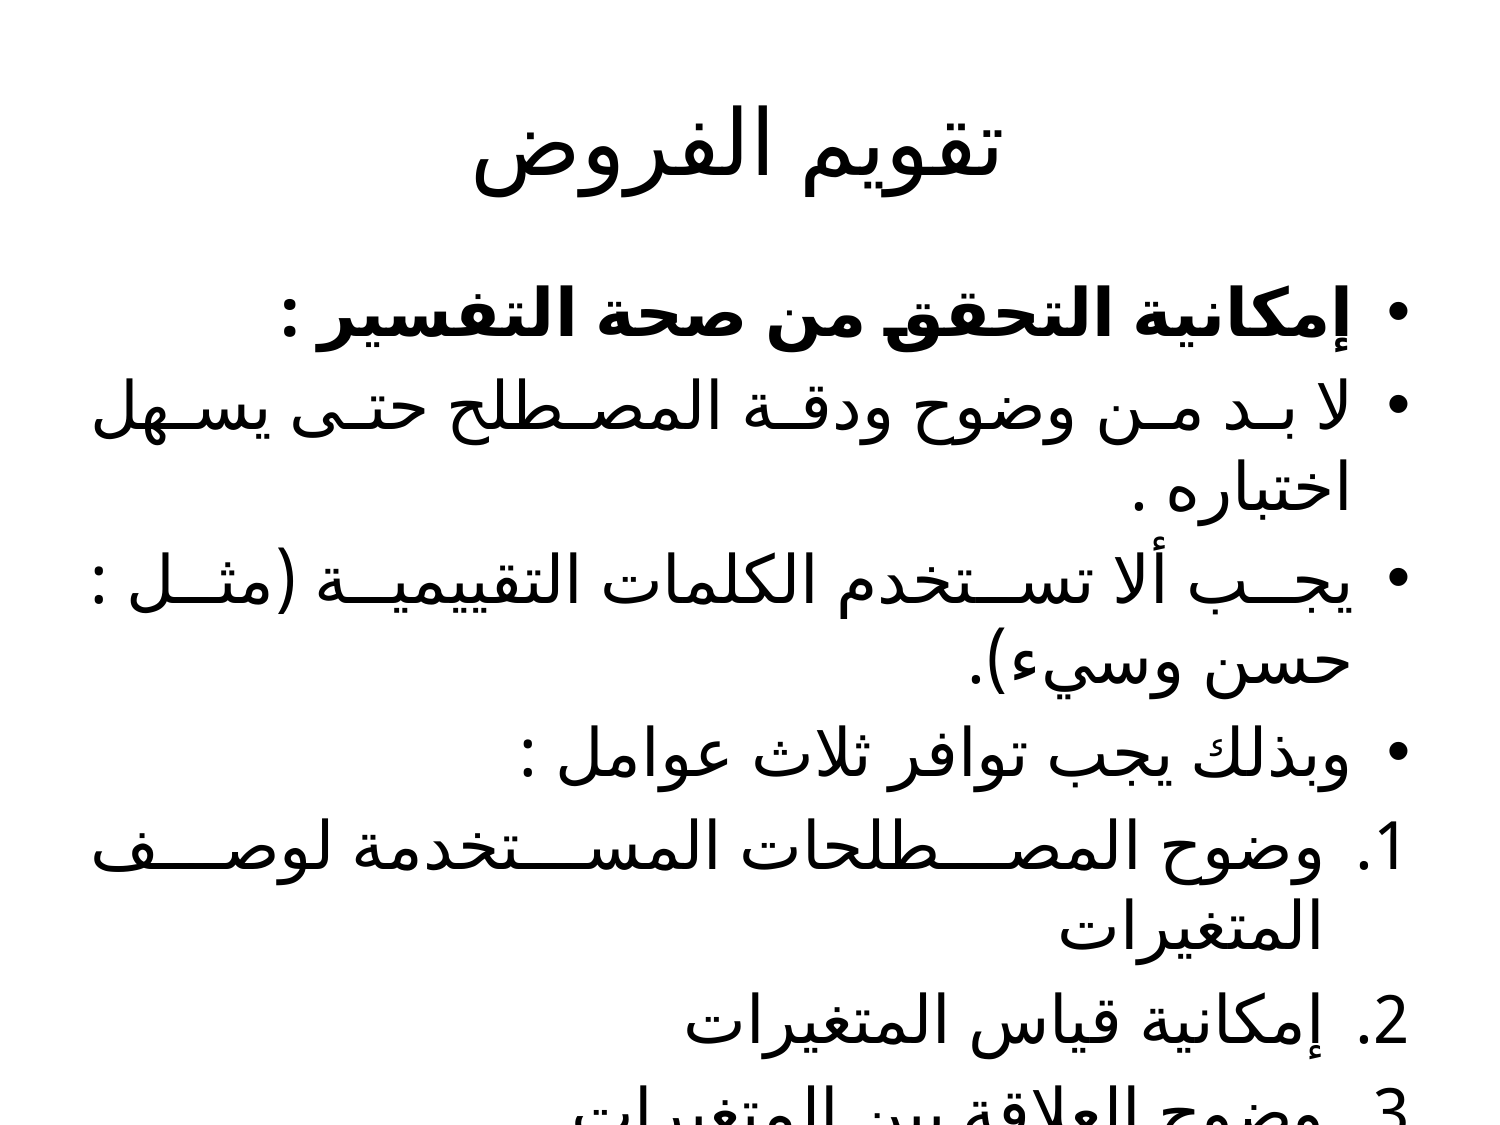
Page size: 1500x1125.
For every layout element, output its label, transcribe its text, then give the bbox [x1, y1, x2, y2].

title تقويم الفروض [75, 45, 1425, 233]
list إمكانية التحقق من صحة التفسير : لا بد من وضوح ودقة المصطلح حتى يسهل اختباره . يجب ألا تستخدم الكلمات التقييمية (مثل : حسن وسيء). وبذلك يجب توافر ثلاث عوامل : وضوح المصطلحات المستخدمة لوصف المتغيرات إمكانية قياس المتغيرات وضوح العلاقة بين المتغيرات [75, 262, 1425, 1005]
